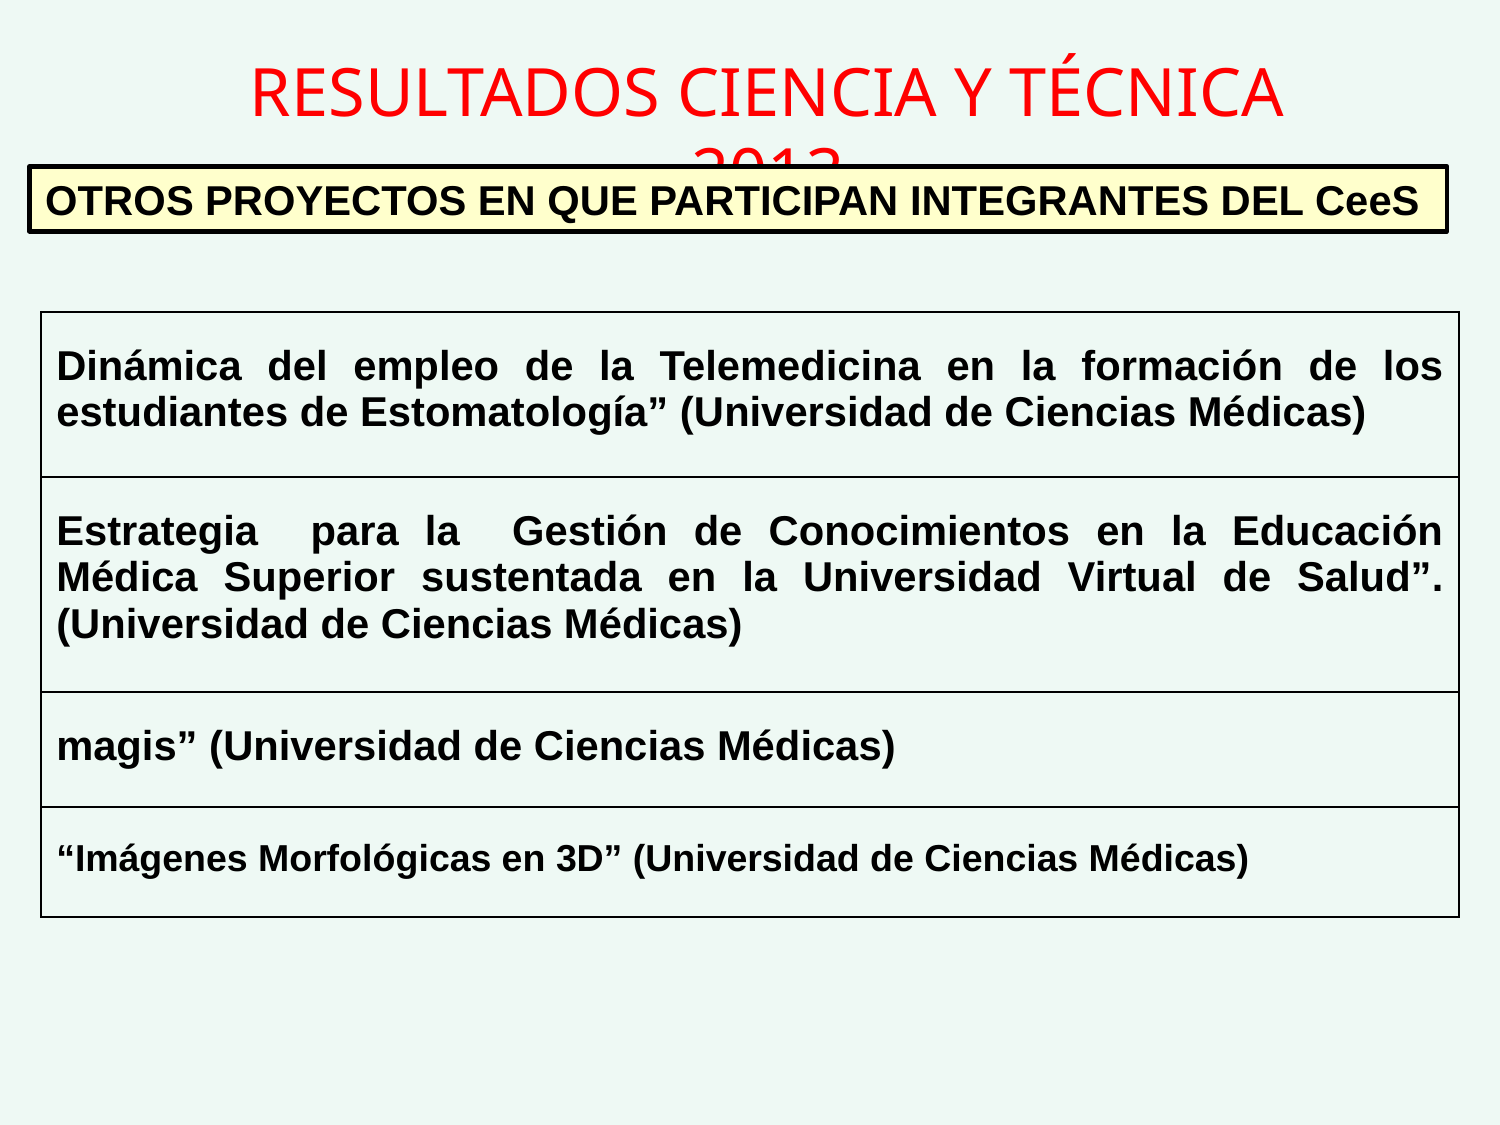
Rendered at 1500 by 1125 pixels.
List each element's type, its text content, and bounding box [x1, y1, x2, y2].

text_box RESULTADOS CIENCIA Y TÉCNICA 2013 [206, 42, 1330, 166]
table_cell Estrategia para la Gestión de Conocimientos en la Educación Médica Superior sustentada en la Universidad Virtual de Salud”. (Universidad de Ciencias Médicas) [42, 478, 1458, 691]
text_box OTROS PROYECTOS EN QUE PARTICIPAN INTEGRANTES DEL CeeS [29, 166, 1447, 232]
table_cell magis” (Universidad de Ciencias Médicas) [42, 693, 1458, 806]
table_header Dinámica del empleo de la Telemedicina en la formación de los estudiantes de Estomatología” (Universidad de Ciencias Médicas) [42, 313, 1458, 476]
table_cell “Imágenes Morfológicas en 3D” (Universidad de Ciencias Médicas) [42, 808, 1458, 916]
